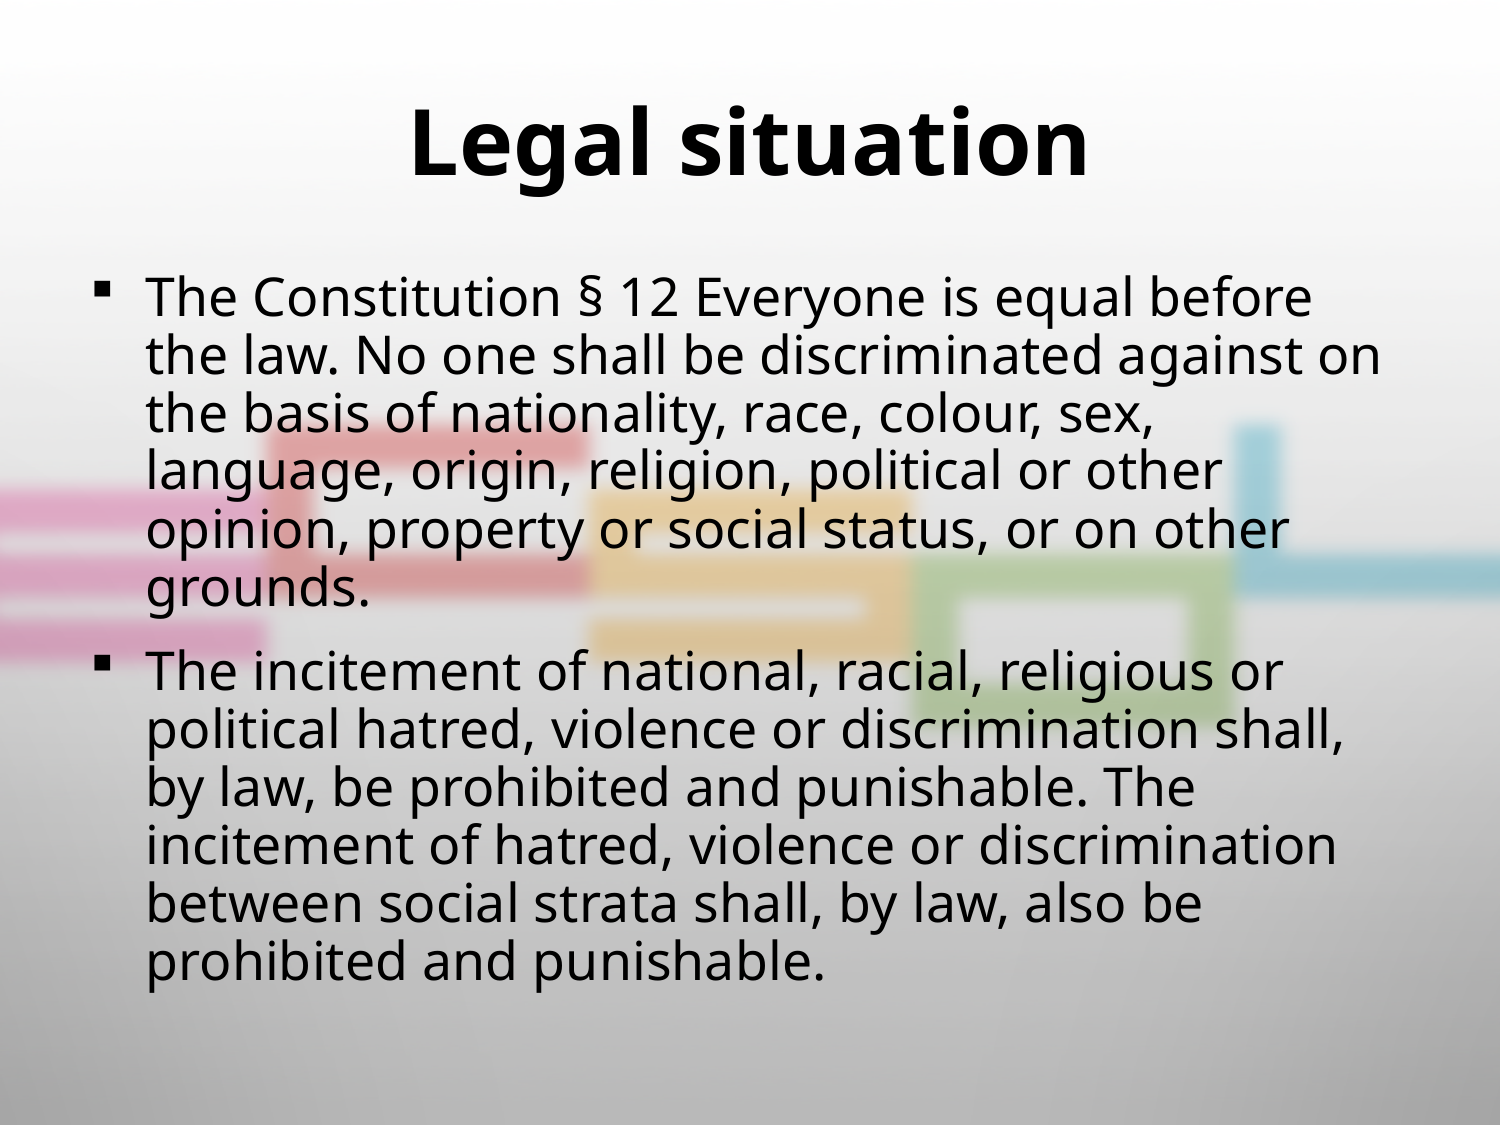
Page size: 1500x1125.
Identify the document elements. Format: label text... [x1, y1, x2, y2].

list The Constitution § 12 Everyone is equal before the law. No one shall be discriminated against on the basis of nationality, race, colour, sex, language, origin, religion, political or other opinion, property or social status, or on other grounds. The incitement of national, racial, religious or political hatred, violence or discrimination shall, by law, be prohibited and punishable. The incitement of hatred, violence or discrimination between social strata shall, by law, also be prohibited and punishable. [74, 262, 1426, 1006]
text_box Legal situation [74, 45, 1425, 233]
picture [0, 0, 1500, 1125]
